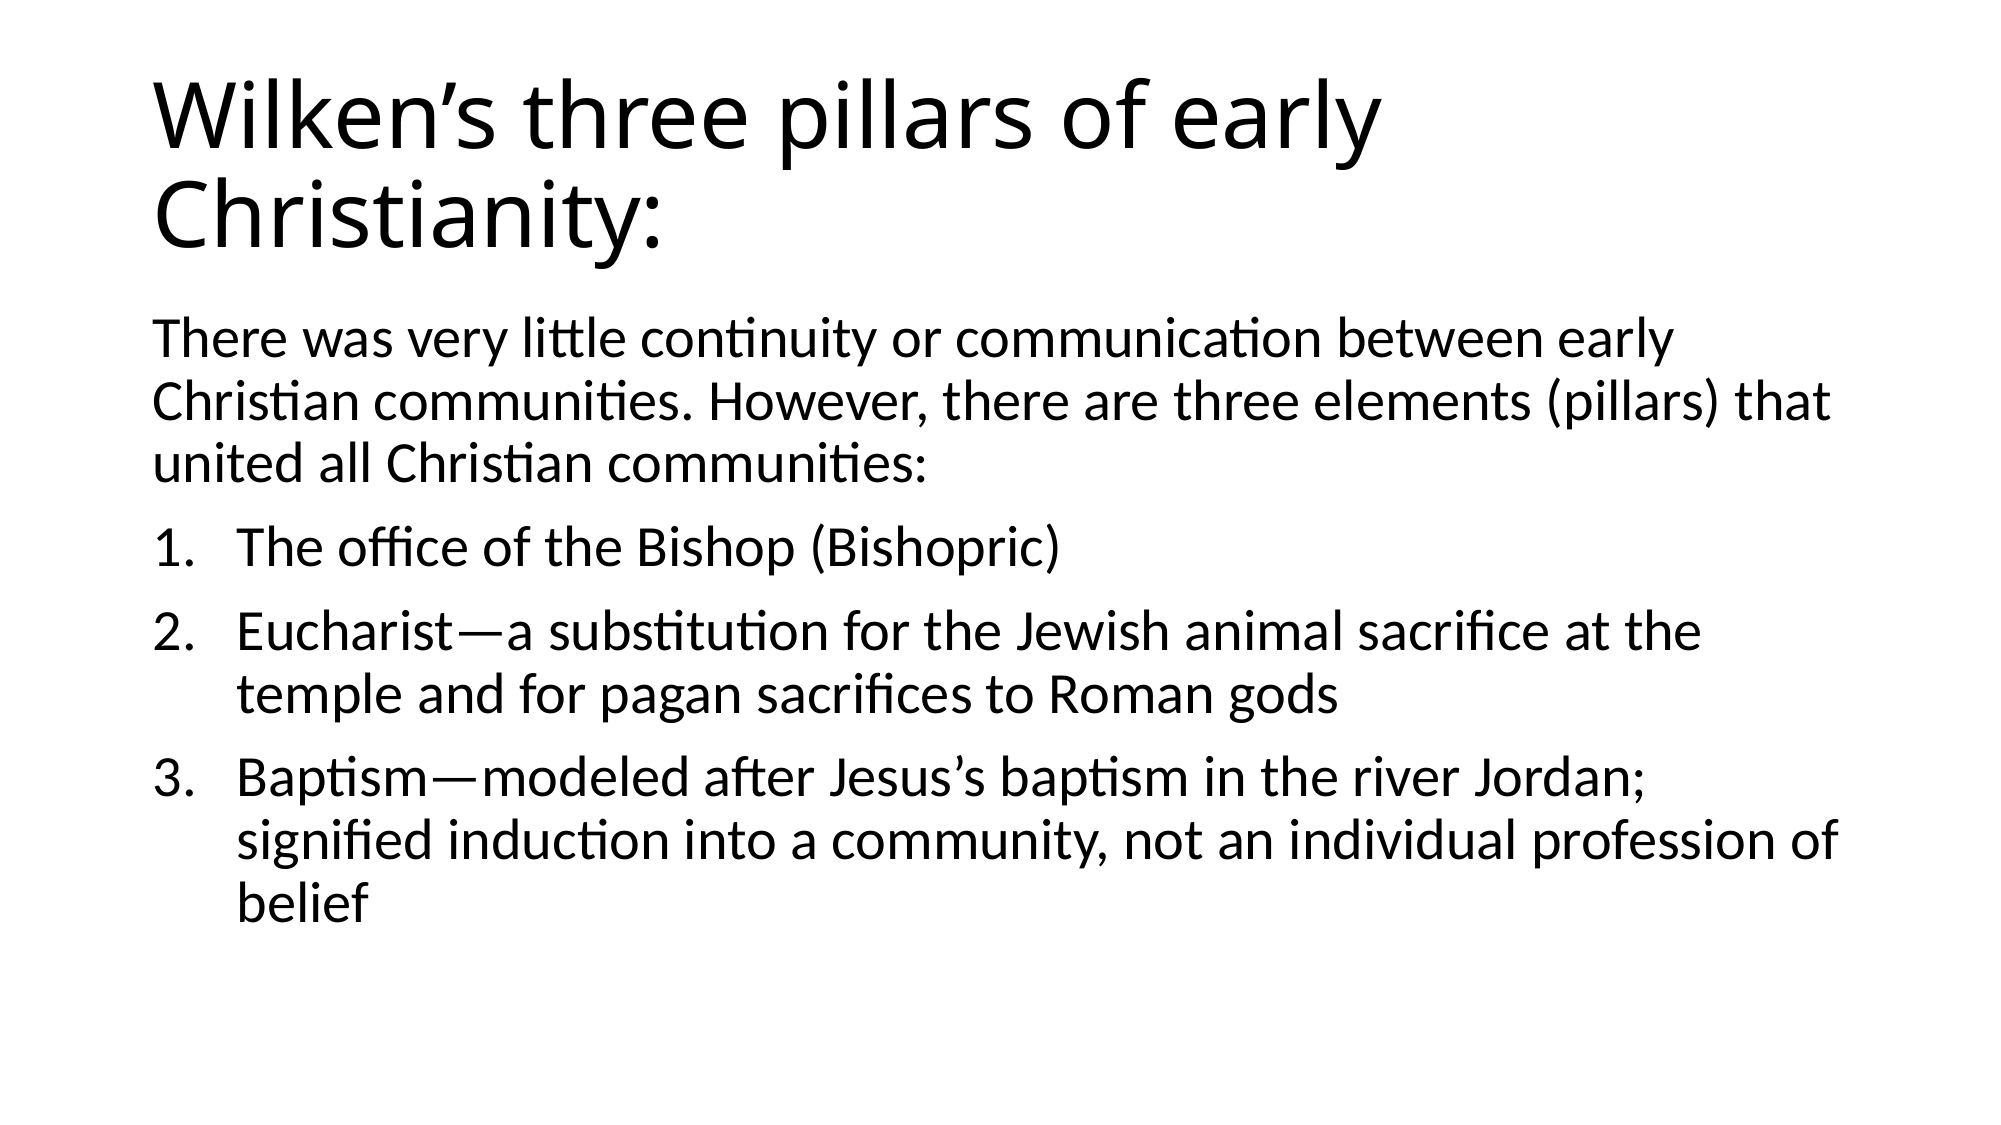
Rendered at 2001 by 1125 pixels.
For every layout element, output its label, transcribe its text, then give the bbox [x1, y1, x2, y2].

list There was very little continuity or communication between early Christian communities. However, there are three elements (pillars) that united all Christian communities: The office of the Bishop (Bishopric) Eucharist—a substitution for the Jewish animal sacrifice at the temple and for pagan sacrifices to Roman gods Baptism—modeled after Jesus’s baptism in the river Jordan; signified induction into a community, not an individual profession of belief [137, 299, 1863, 1014]
title Wilken’s three pillars of early Christianity: [137, 59, 1863, 278]
